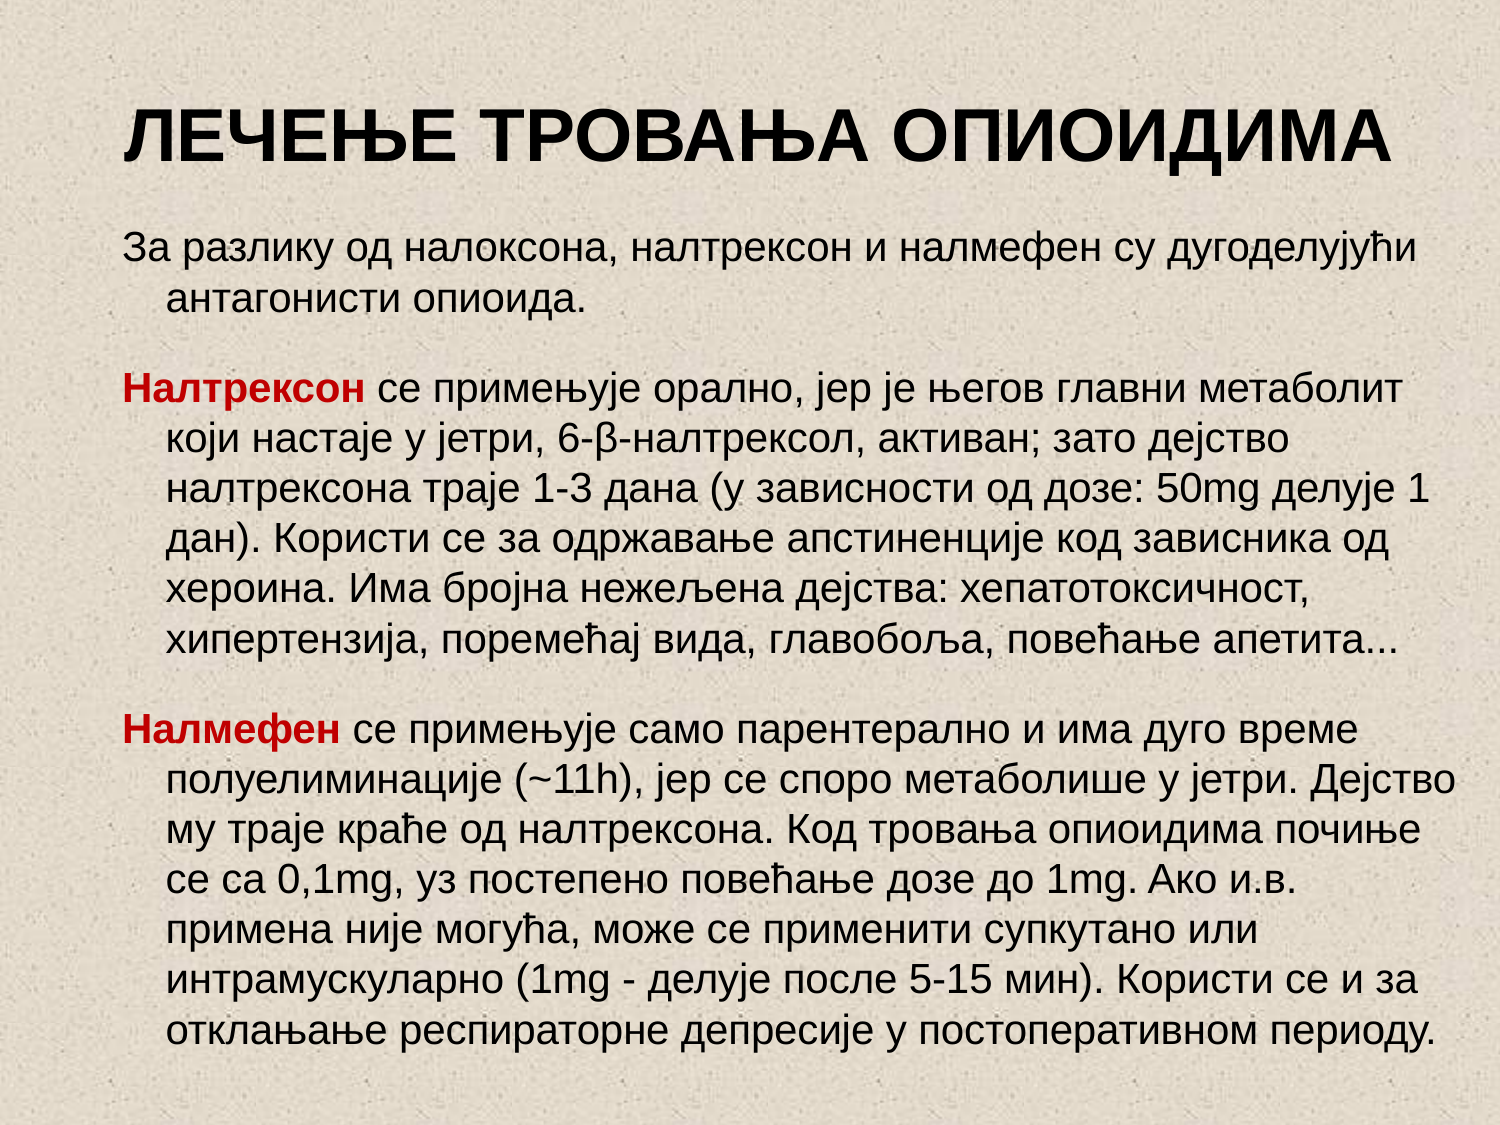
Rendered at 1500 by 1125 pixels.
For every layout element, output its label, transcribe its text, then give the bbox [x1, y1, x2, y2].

picture [0, 0, 1500, 1125]
title ЛЕЧЕЊЕ ТРОВАЊА ОПИОИДИМА [75, 37, 1425, 212]
list За разлику од налоксона, налтрексон и налмефен су дугоделујући антагонисти опиоида. Налтрексон се примењује орално, јер је његов главни метаболит који настаје у јетри, 6-β-налтрексол, активан; зато дејство налтрексона траје 1-3 дана (у зависности од дозе: 50mg делује 1 дан). Користи се за одржавање апстиненције код зависника од хероина. Има бројна нежељена дејства: хепатотоксичност, хипертензија, поремећај вида, главобоља, повећање апетита... Налмефен се примењује само парентерално и има дуго време полуелиминације (~11h), јер се споро метаболише у јетри. Дејство му траје краће од налтрексона. Код тровања опиоидима почиње се са 0,1mg, уз постепено повећање дозе до 1mg. Aко и.в. примена није могућа, може се применити супкутано или интрамускуларно (1mg - делује после 5-15 мин). Користи се и за отклањање респираторне депресије у постоперативном периоду. [37, 212, 1475, 1088]
